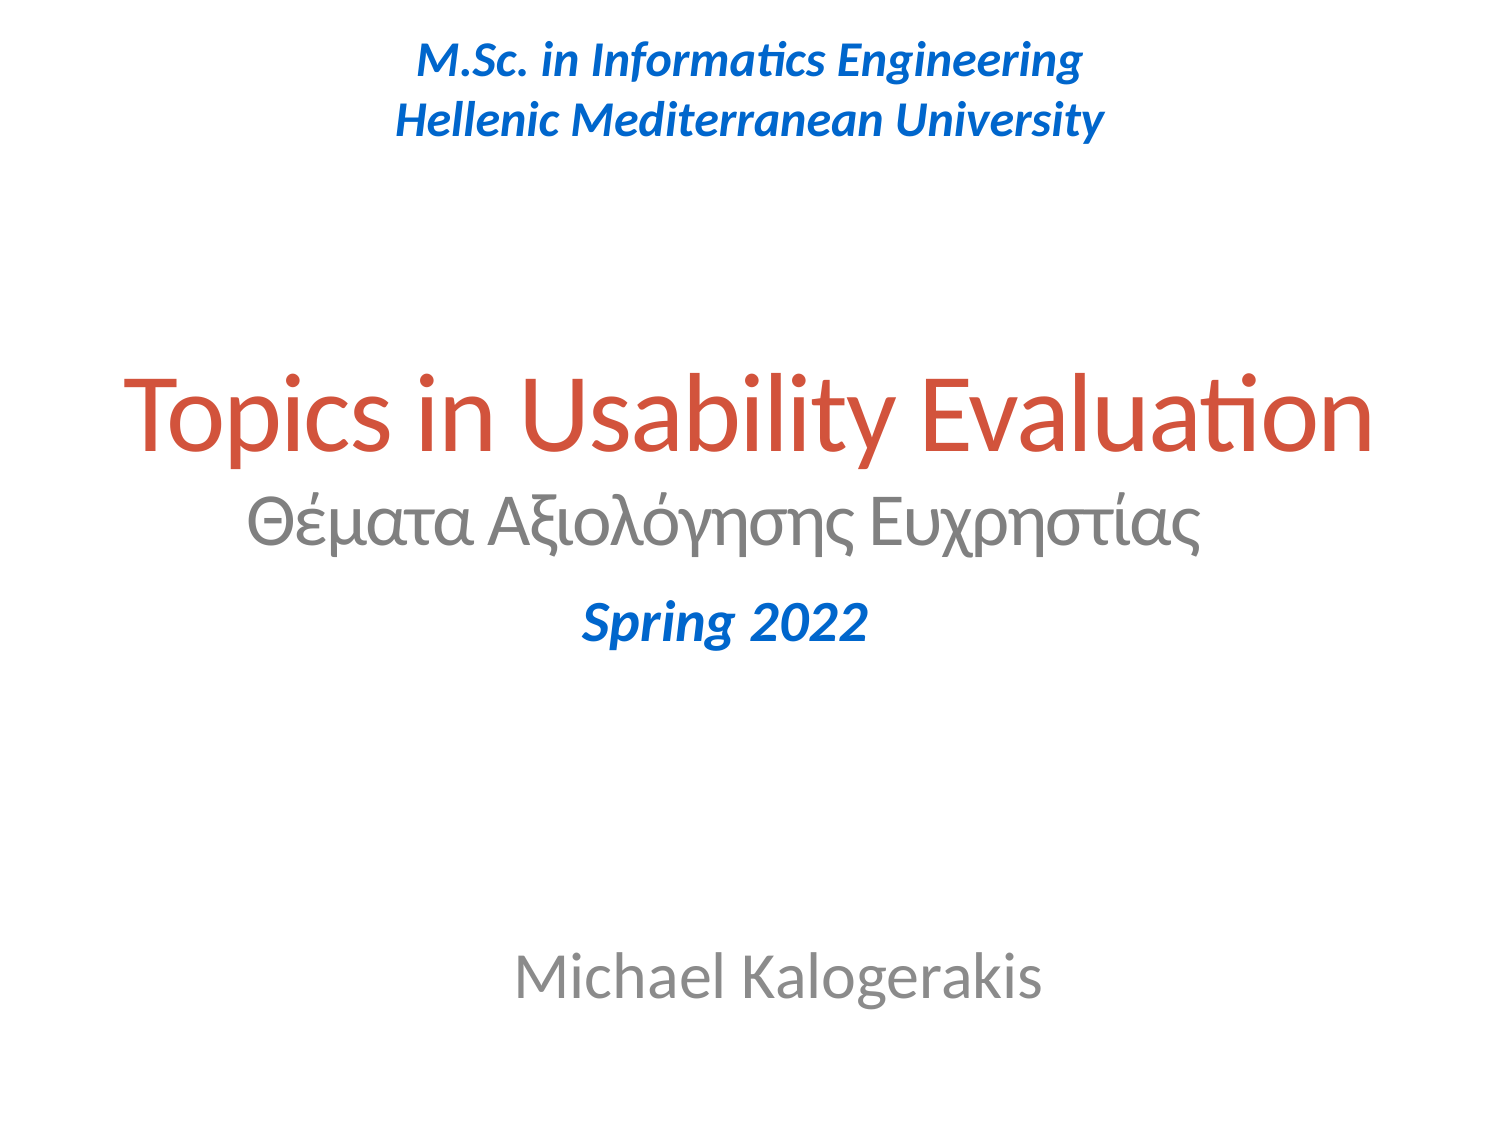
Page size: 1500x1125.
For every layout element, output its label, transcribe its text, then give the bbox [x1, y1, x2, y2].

text_box M.Sc. in Informatics Engineering Hellenic Mediterranean University [0, 19, 1500, 154]
text_box Θέματα Αξιολόγησης Ευχρηστίας [123, 463, 1341, 569]
title Topics in Usability Evaluation [82, 285, 1418, 528]
subtitle Michael Kalogerakis [253, 924, 1304, 1020]
text_box Spring 2022 [537, 576, 927, 661]
